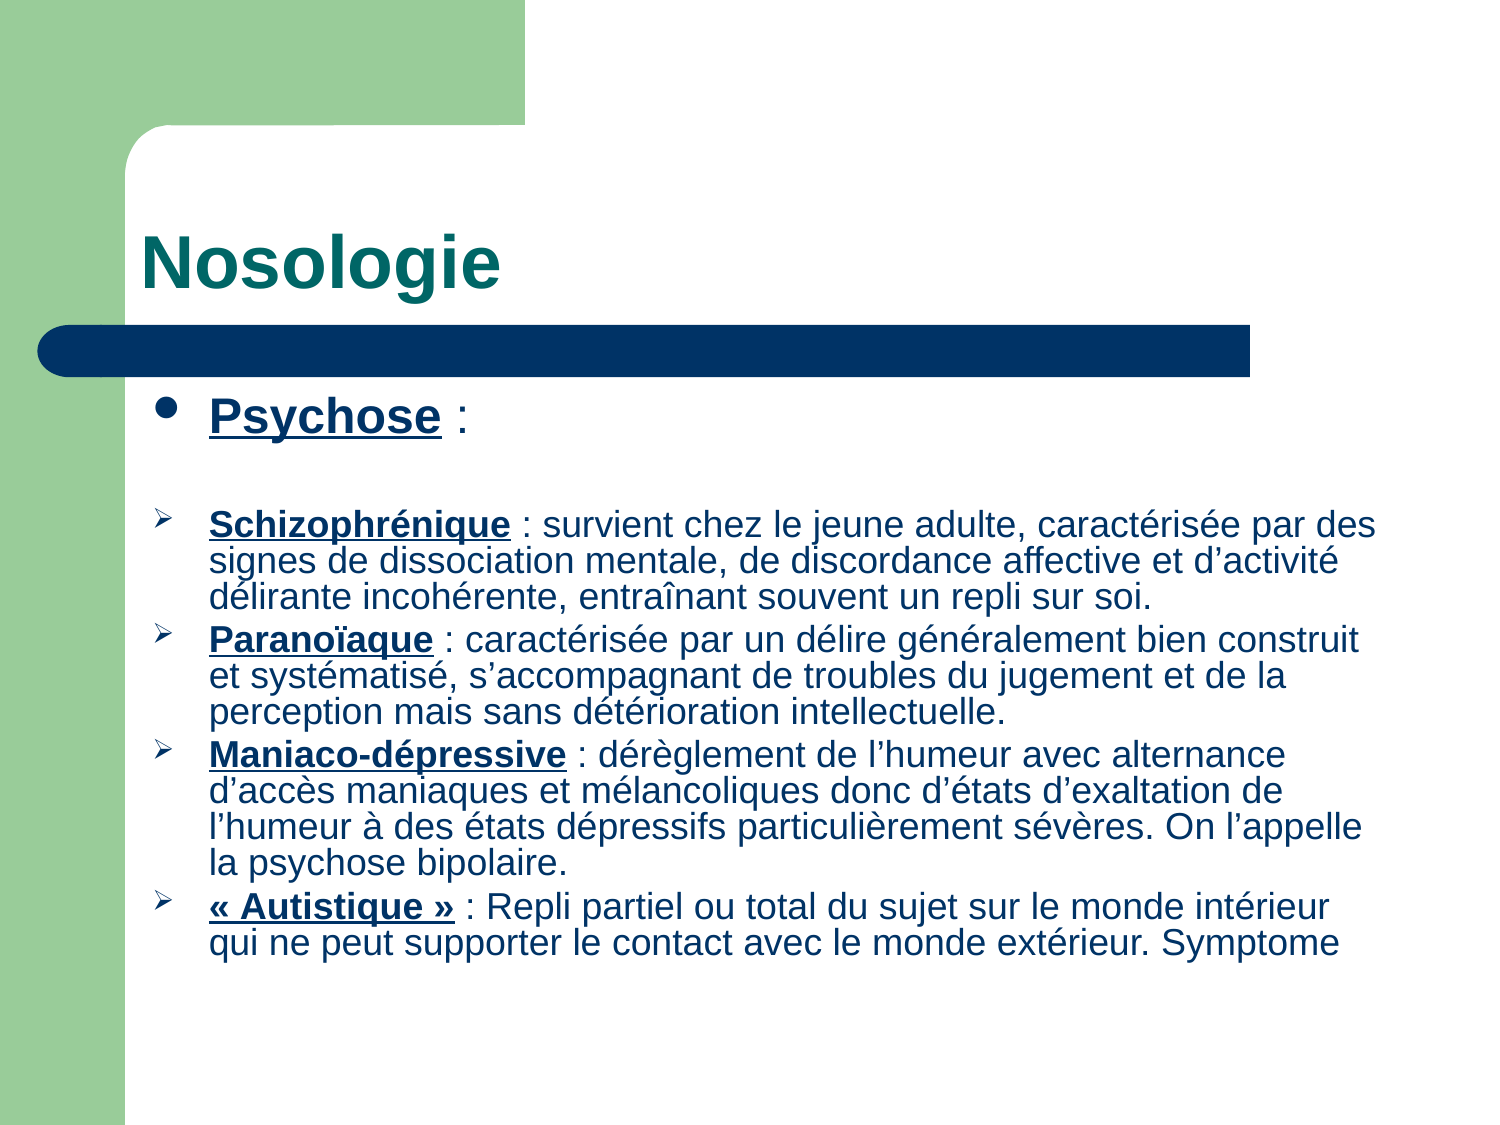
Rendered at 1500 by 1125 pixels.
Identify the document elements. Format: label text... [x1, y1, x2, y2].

list Psychose : Schizophrénique : survient chez le jeune adulte, caractérisée par des signes de dissociation mentale, de discordance affective et d’activité délirante incohérente, entraînant souvent un repli sur soi. Paranoïaque : caractérisée par un délire généralement bien construit et systématisé, s’accompagnant de troubles du jugement et de la perception mais sans détérioration intellectuelle. Maniaco-dépressive : dérèglement de l’humeur avec alternance d’accès maniaques et mélancoliques donc d’états d’exaltation de l’humeur à des états dépressifs particulièrement sévères. On l’appelle la psychose bipolaire. « Autistique » : Repli partiel ou total du sujet sur le monde intérieur qui ne peut supporter le contact avec le monde extérieur. Symptome [137, 387, 1400, 999]
title Nosologie [125, 125, 1425, 313]
